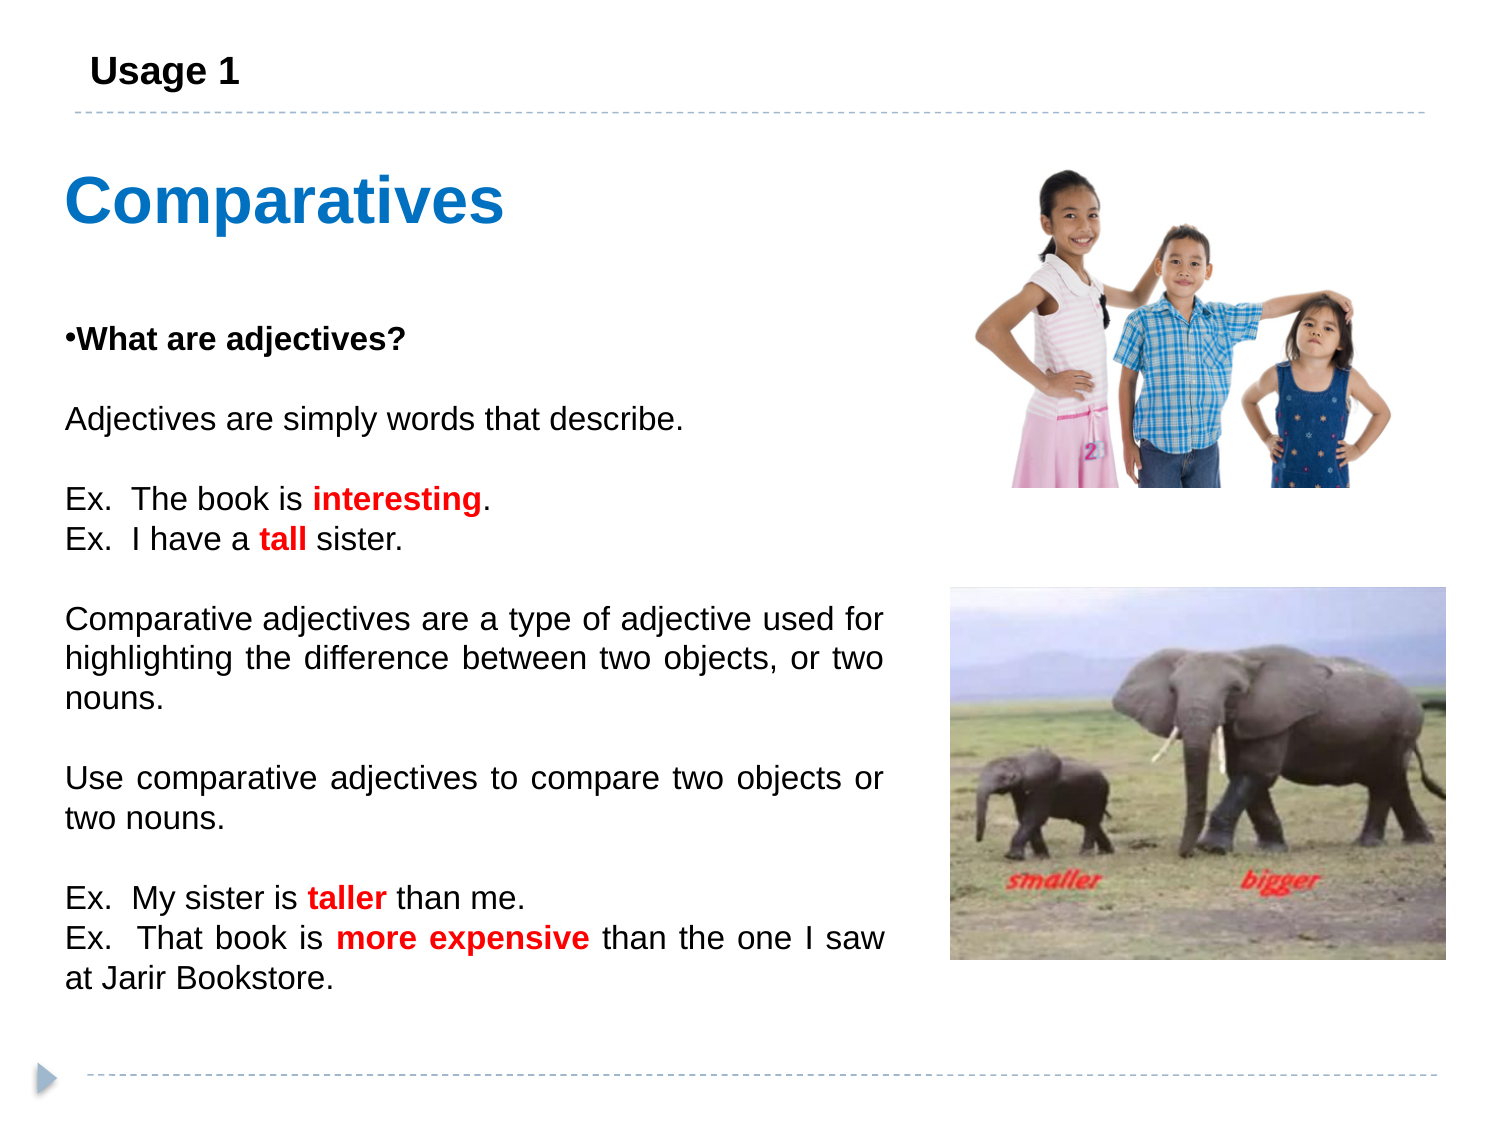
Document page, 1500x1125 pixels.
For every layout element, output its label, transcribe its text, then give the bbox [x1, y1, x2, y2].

picture [949, 587, 1446, 960]
text_box Comparatives What are adjectives? Adjectives are simply words that describe. Ex. The book is interesting. Ex. I have a tall sister. Comparative adjectives are a type of adjective used for highlighting the difference between two objects, or two nouns. Use comparative adjectives to compare two objects or two nouns. Ex. My sister is taller than me. Ex. That book is more expensive than the one I saw at Jarir Bookstore. [50, 149, 900, 1004]
title Usage 1 [75, 37, 1425, 100]
picture [937, 149, 1445, 488]
